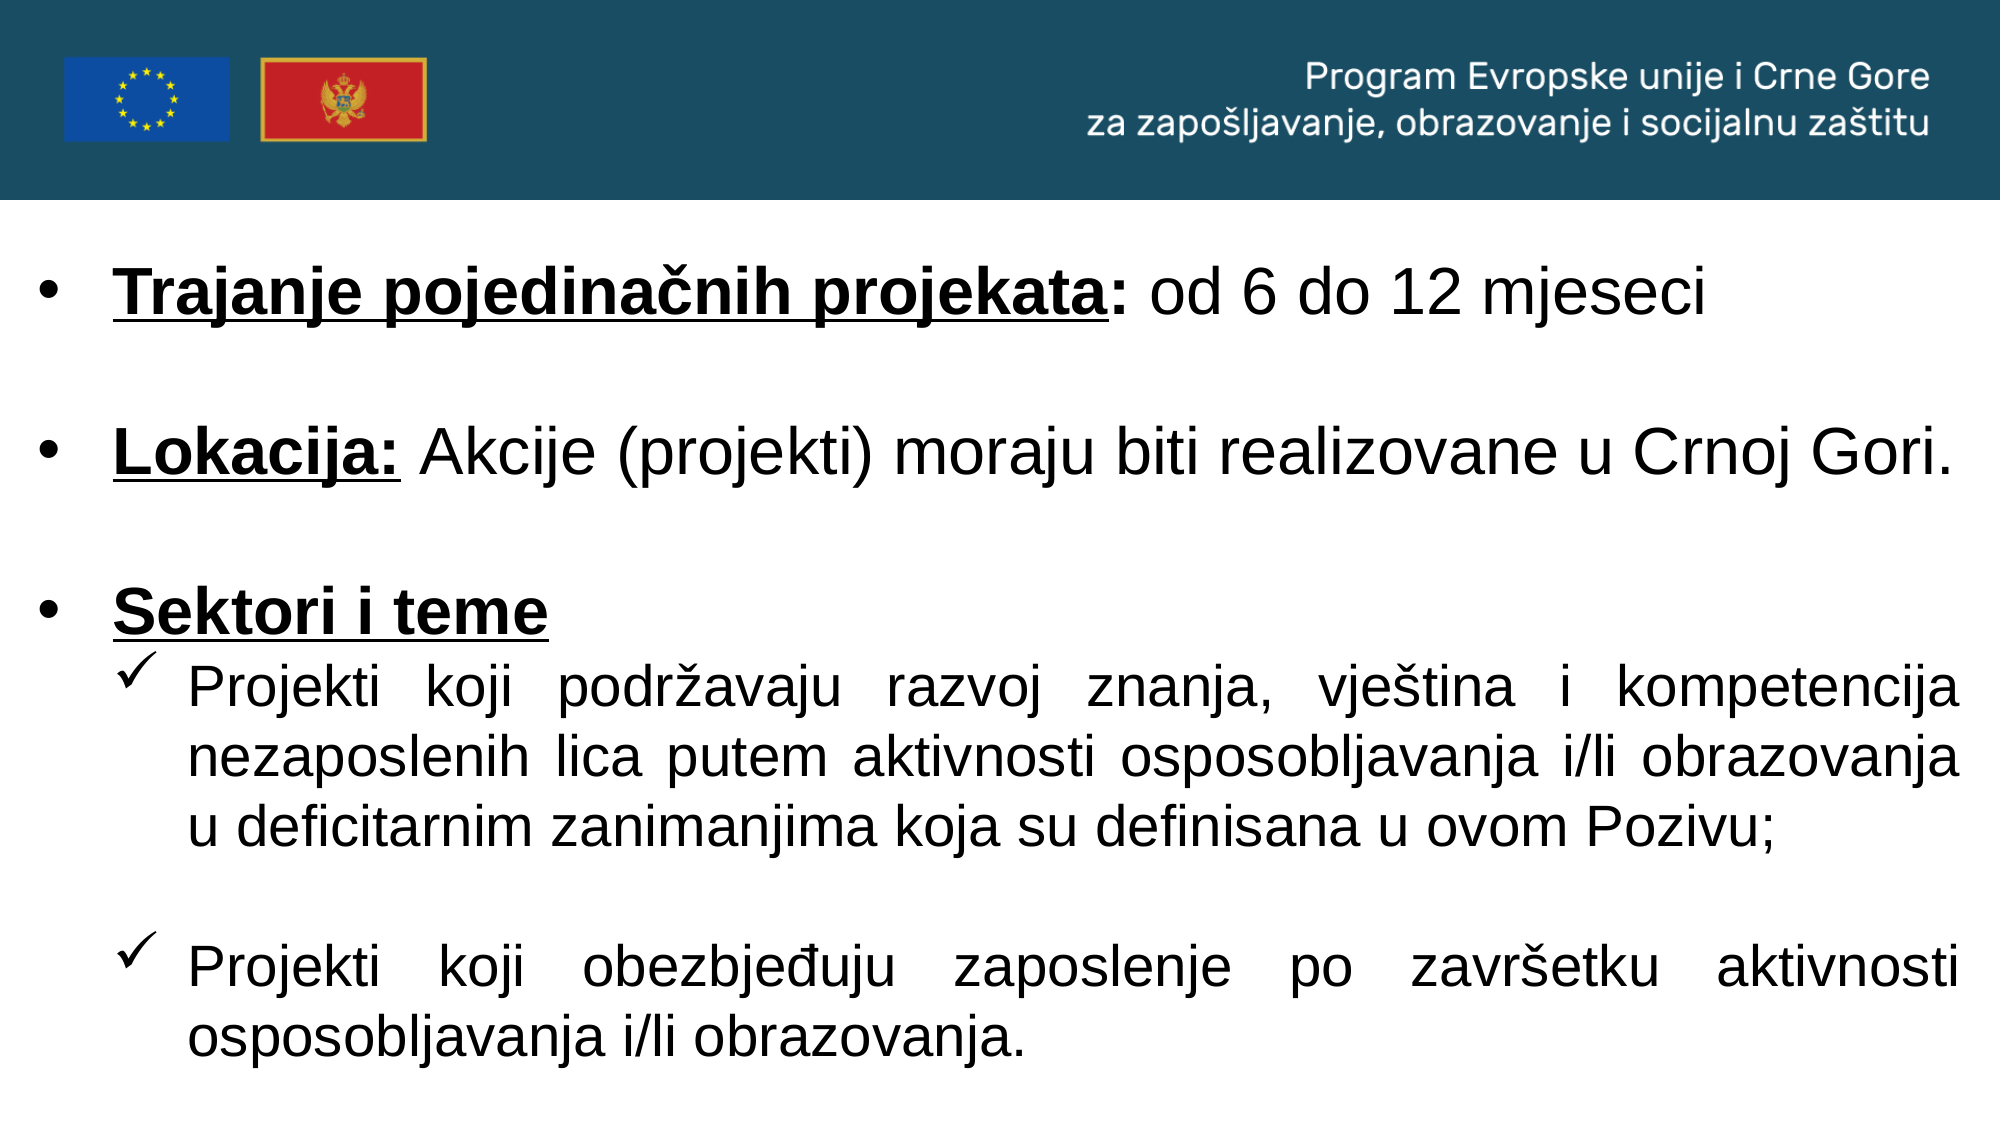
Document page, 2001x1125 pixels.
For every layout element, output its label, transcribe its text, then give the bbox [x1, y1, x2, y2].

picture [0, 0, 2000, 200]
text_box Trajanje pojedinačnih projekata: od 6 do 12 mjeseci Lokacija: Akcije (projekti) moraju biti realizovane u Crnoj Gori. Sektori i teme Projekti koji podržavaju razvoj znanja, vještina i kompetencija nezaposlenih lica putem aktivnosti osposobljavanja i/li obrazovanja u deficitarnim zanimanjima koja su definisana u ovom Pozivu; Projekti koji obezbjeđuju zaposlenje po završetku aktivnosti osposobljavanja i/li obrazovanja. [22, 240, 1978, 1076]
